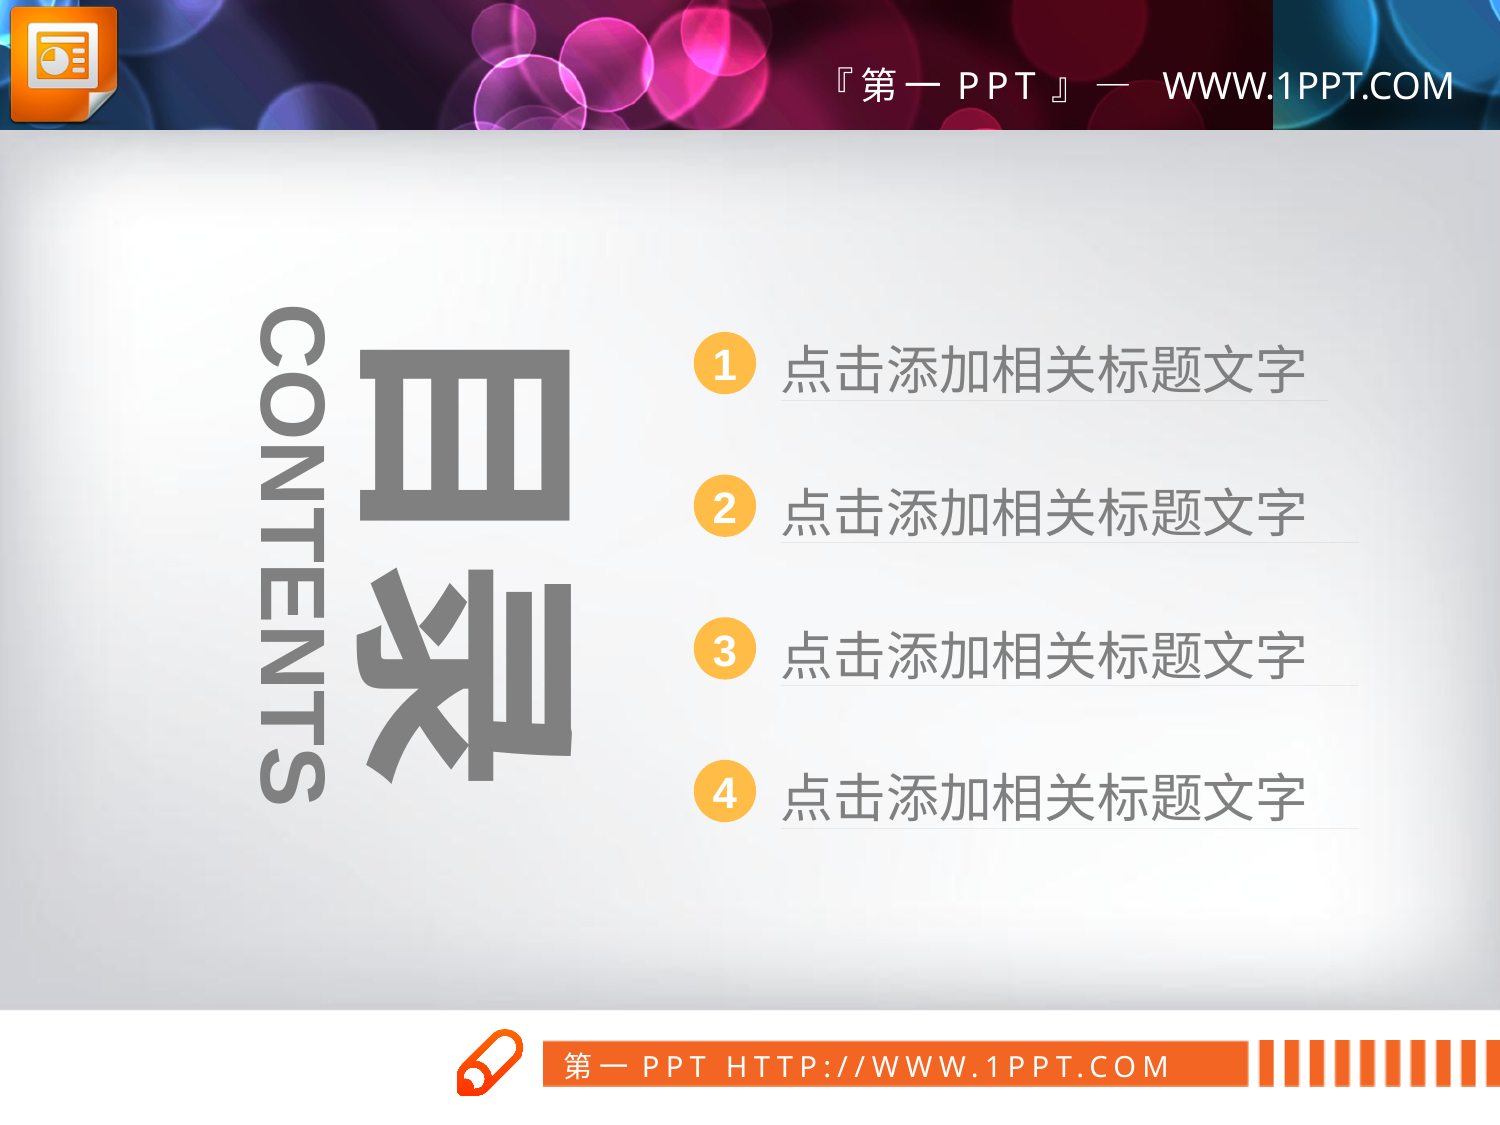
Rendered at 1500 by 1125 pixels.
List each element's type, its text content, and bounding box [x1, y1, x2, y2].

text_box 2 [693, 474, 757, 537]
picture [0, 0, 1500, 1012]
text_box 4 [693, 759, 757, 823]
text_box 目录 [330, 244, 621, 867]
picture [543, 1040, 1500, 1087]
text_box CONTENTS [243, 284, 354, 827]
text_box 1 [693, 331, 757, 395]
text_box 3 [693, 617, 757, 680]
